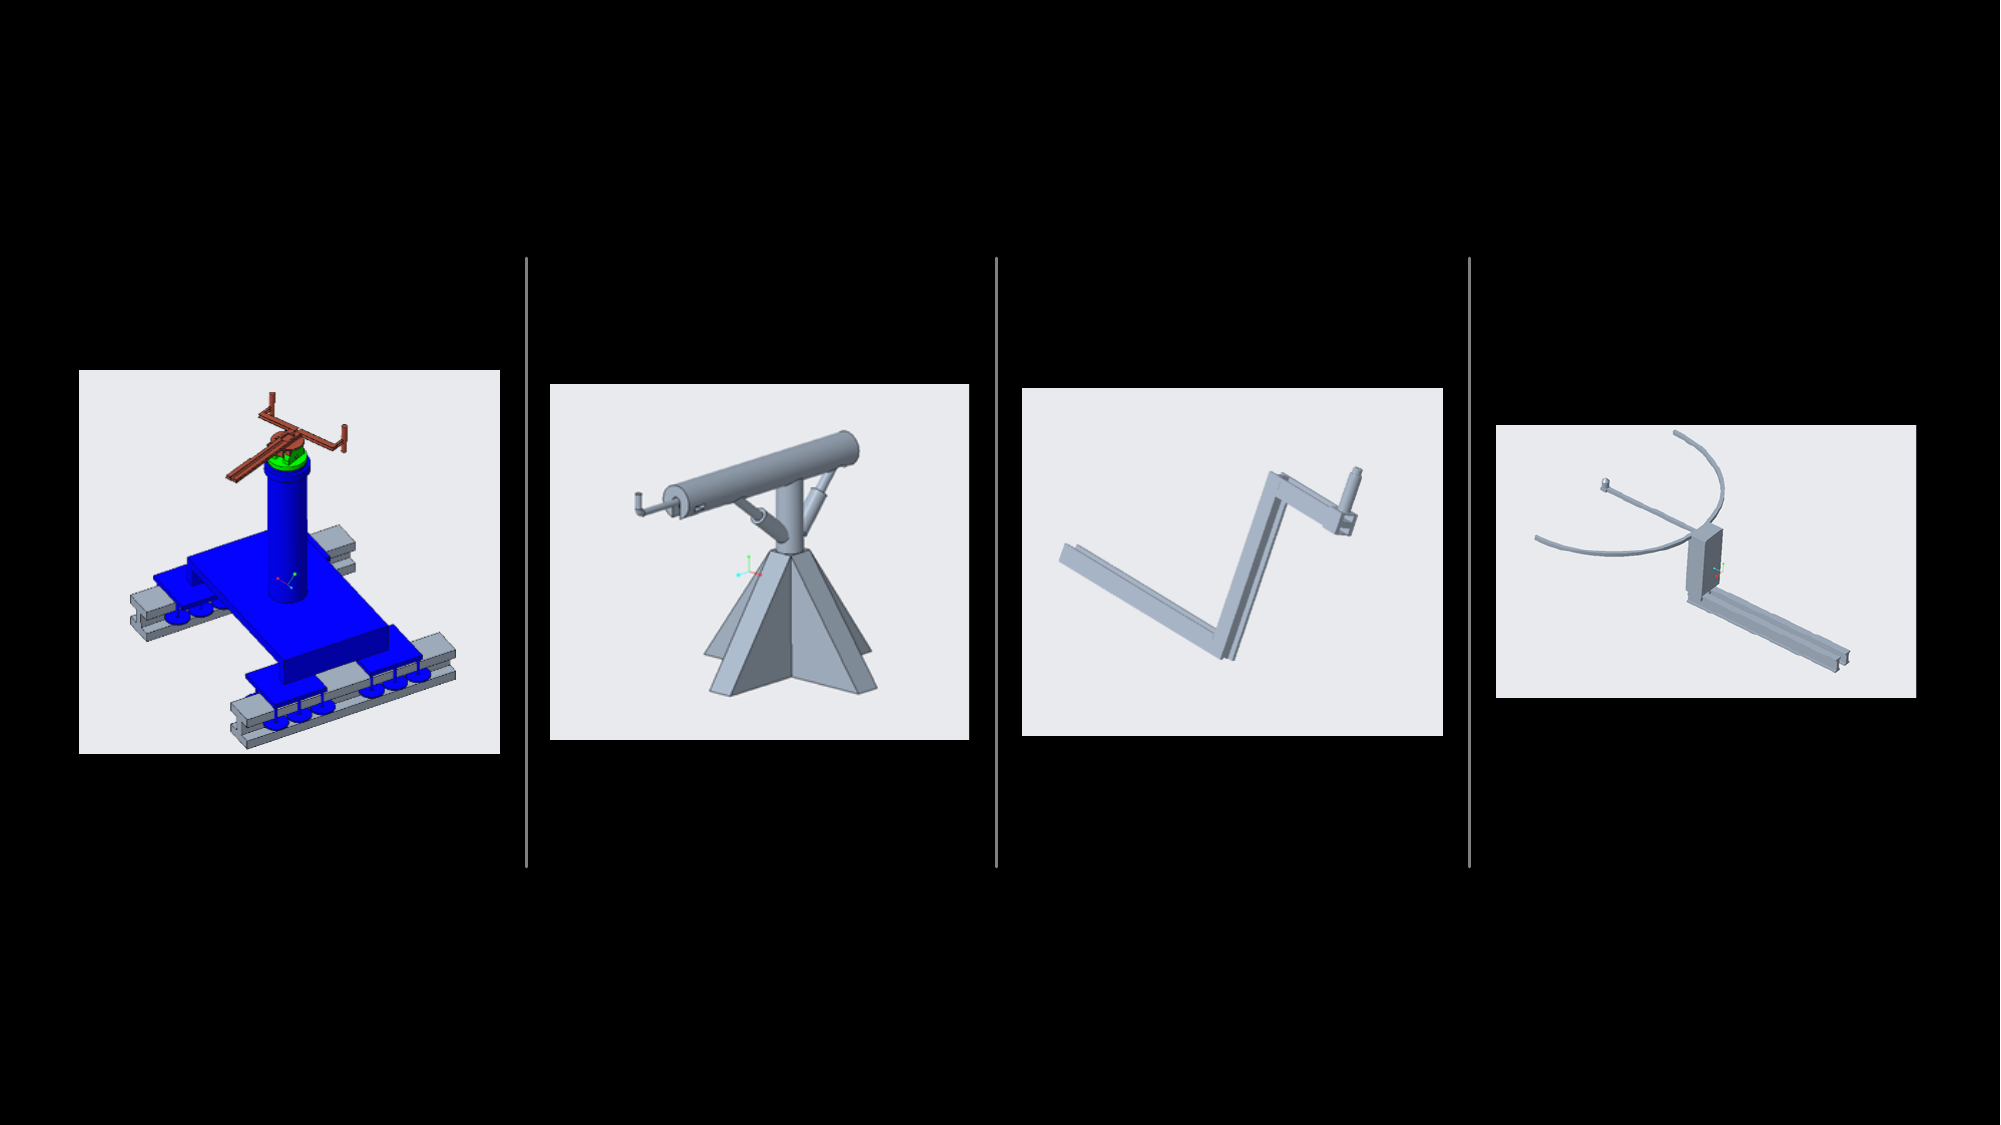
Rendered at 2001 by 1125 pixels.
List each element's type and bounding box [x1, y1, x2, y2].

picture [1022, 388, 1444, 736]
picture [1495, 425, 1917, 699]
picture [549, 384, 971, 740]
picture [79, 370, 500, 754]
